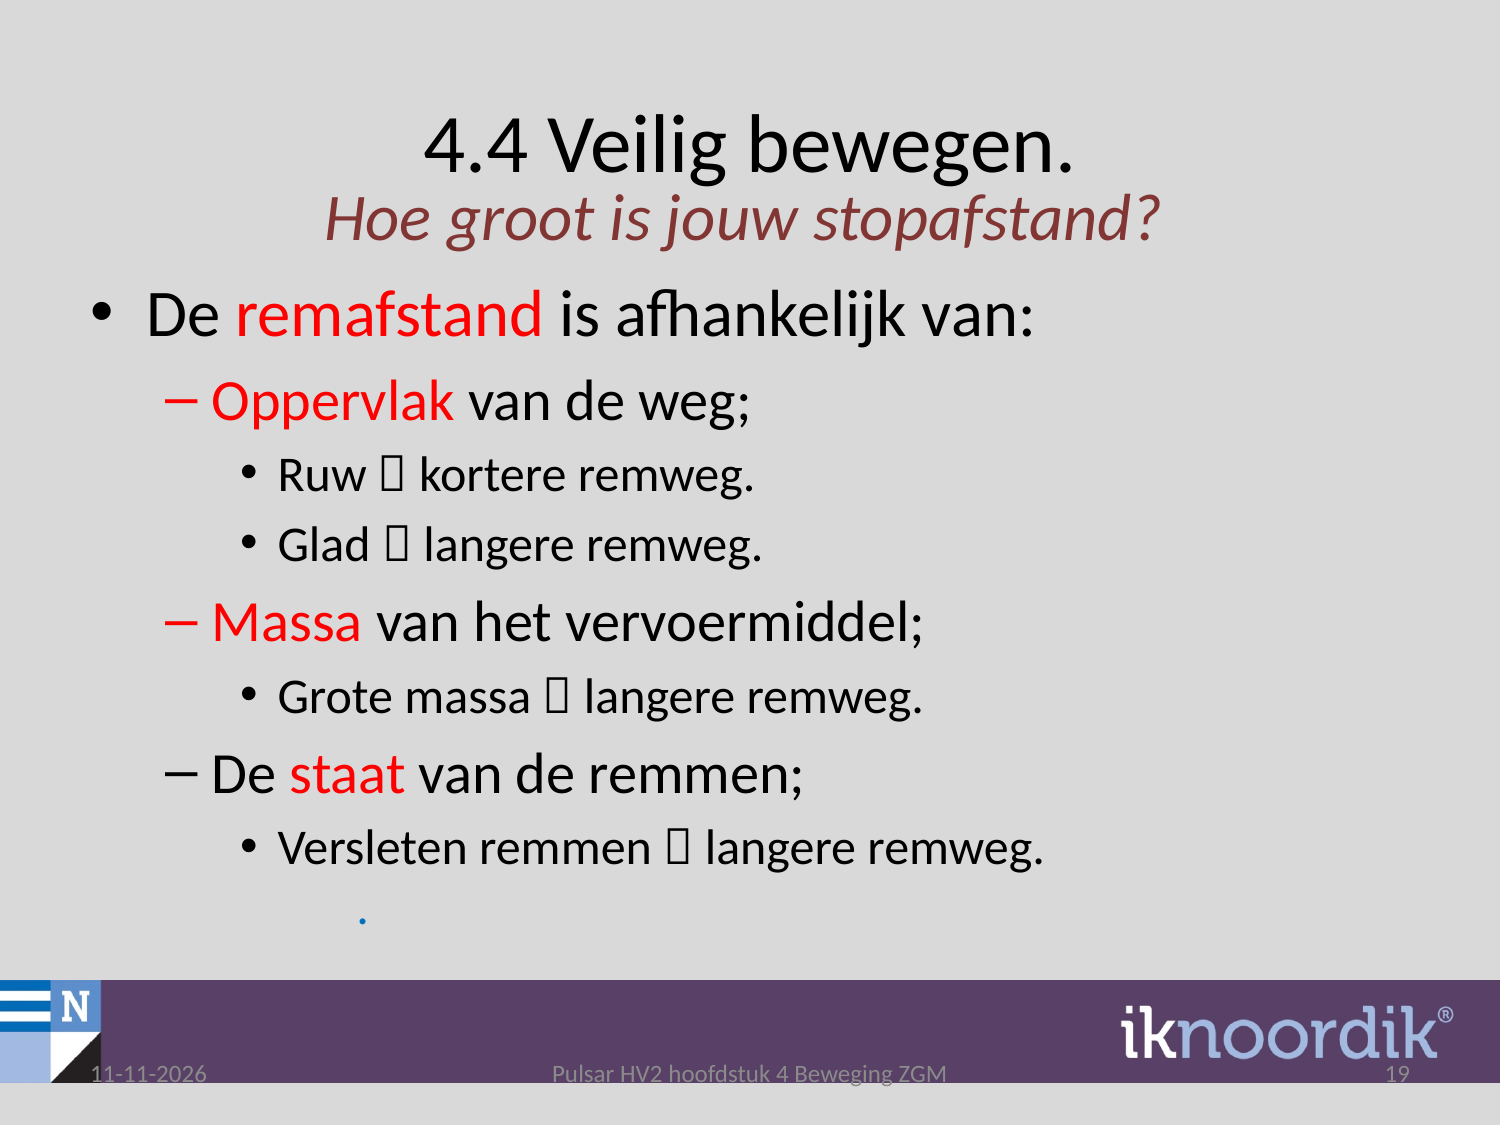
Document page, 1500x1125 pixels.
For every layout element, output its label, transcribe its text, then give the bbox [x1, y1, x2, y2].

title 4.4 Veilig bewegen. [74, 44, 1426, 233]
text_box Hoe groot is jouw stopafstand? [309, 166, 1191, 262]
list De remafstand is afhankelijk van: Oppervlak van de weg; Ruw  kortere remweg. Glad  langere remweg. Massa van het vervoermiddel; Grote massa  langere remweg. De staat van de remmen; Versleten remmen  langere remweg. . [74, 262, 1426, 1006]
footer Pulsar HV2 hoofdstuk 4 Beweging ZGM [512, 1042, 988, 1103]
slide_number 19 [1074, 1042, 1425, 1103]
picture [0, 980, 1500, 1083]
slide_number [75, 1042, 425, 1103]
